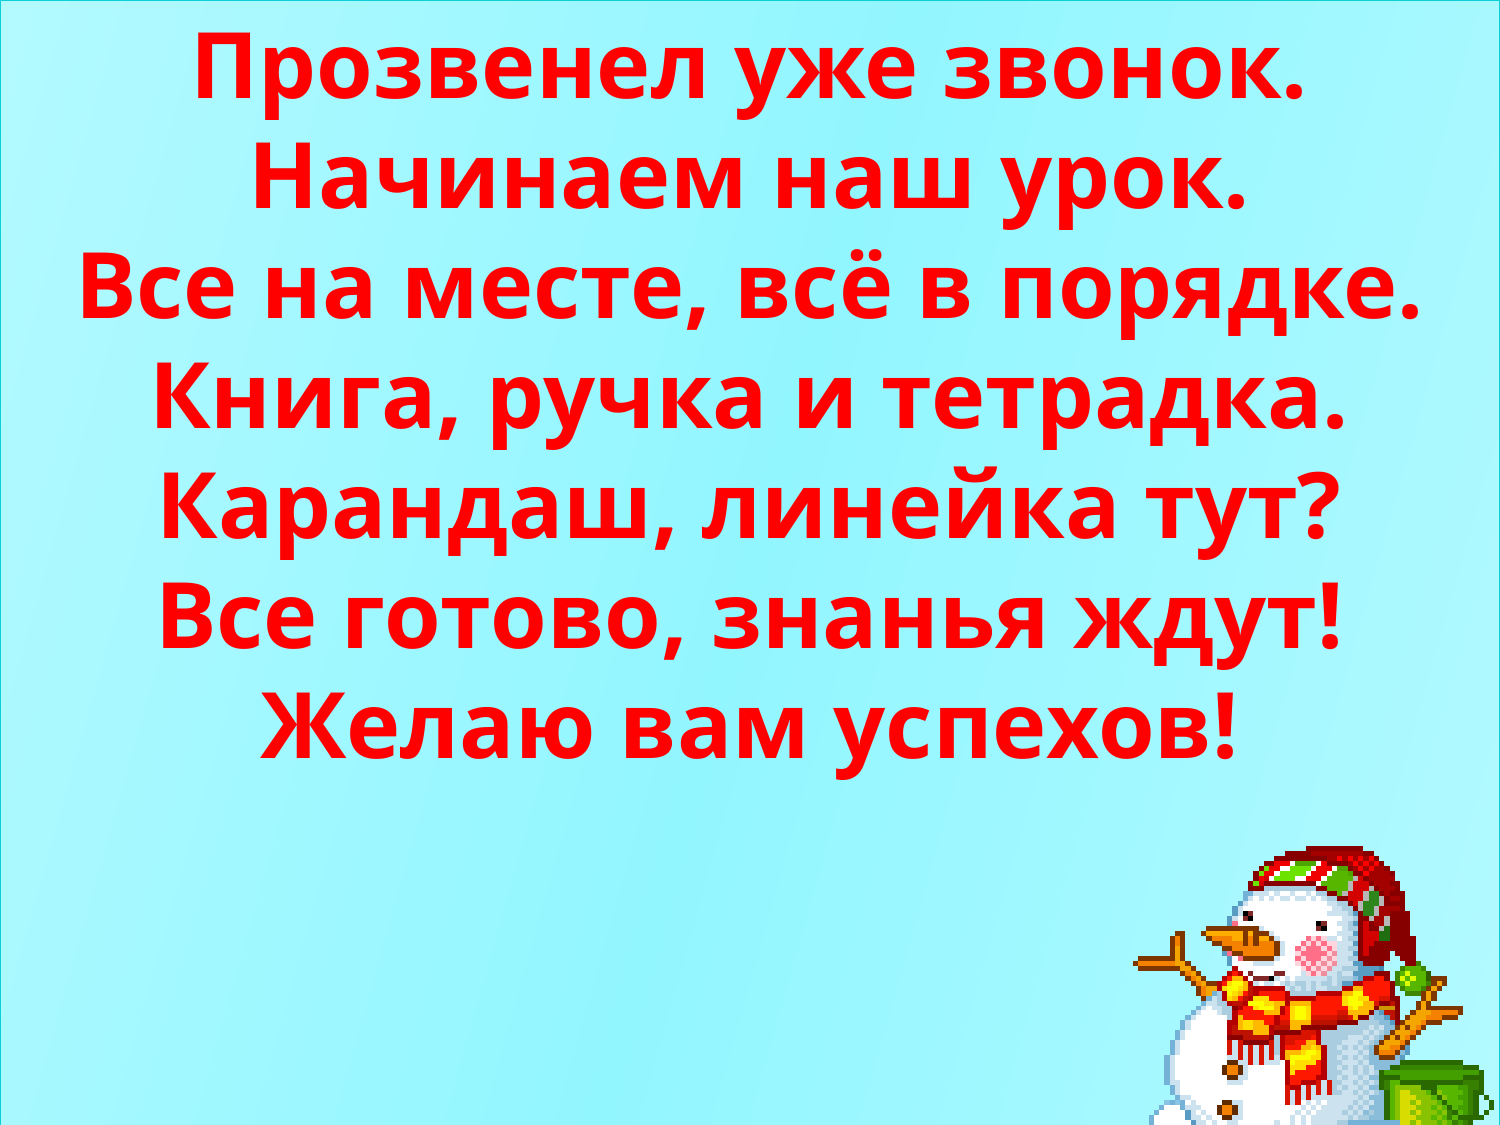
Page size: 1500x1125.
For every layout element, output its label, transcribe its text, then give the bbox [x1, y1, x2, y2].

text_box Прозвенел уже звонок. Начинаем наш урок. Все на месте, всё в порядке. Книга, ручка и тетрадка. Карандаш, линейка тут? Все готово, знанья ждут! Желаю вам успехов! [0, 0, 1500, 1125]
picture [1123, 837, 1500, 1125]
